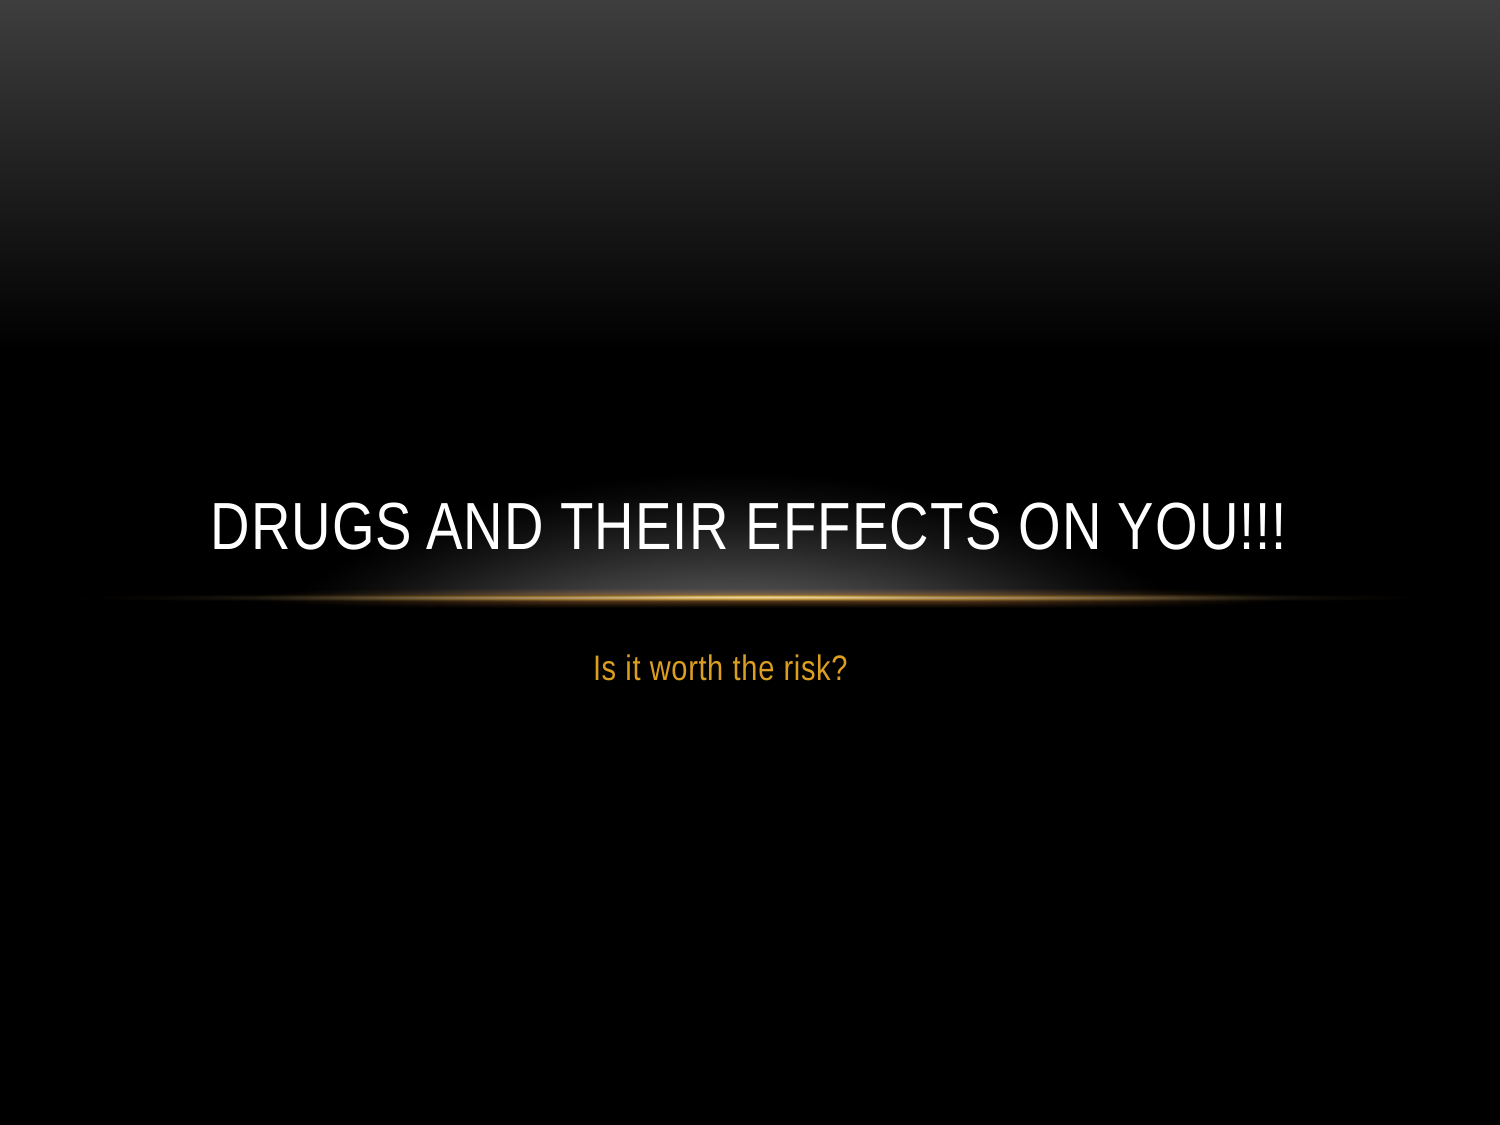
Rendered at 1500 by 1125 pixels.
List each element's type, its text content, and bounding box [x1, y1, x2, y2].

title Drugs and their Effects on YOU!!! [112, 329, 1388, 571]
subtitle Is it worth the risk? [200, 637, 1250, 925]
picture [0, 0, 1500, 750]
